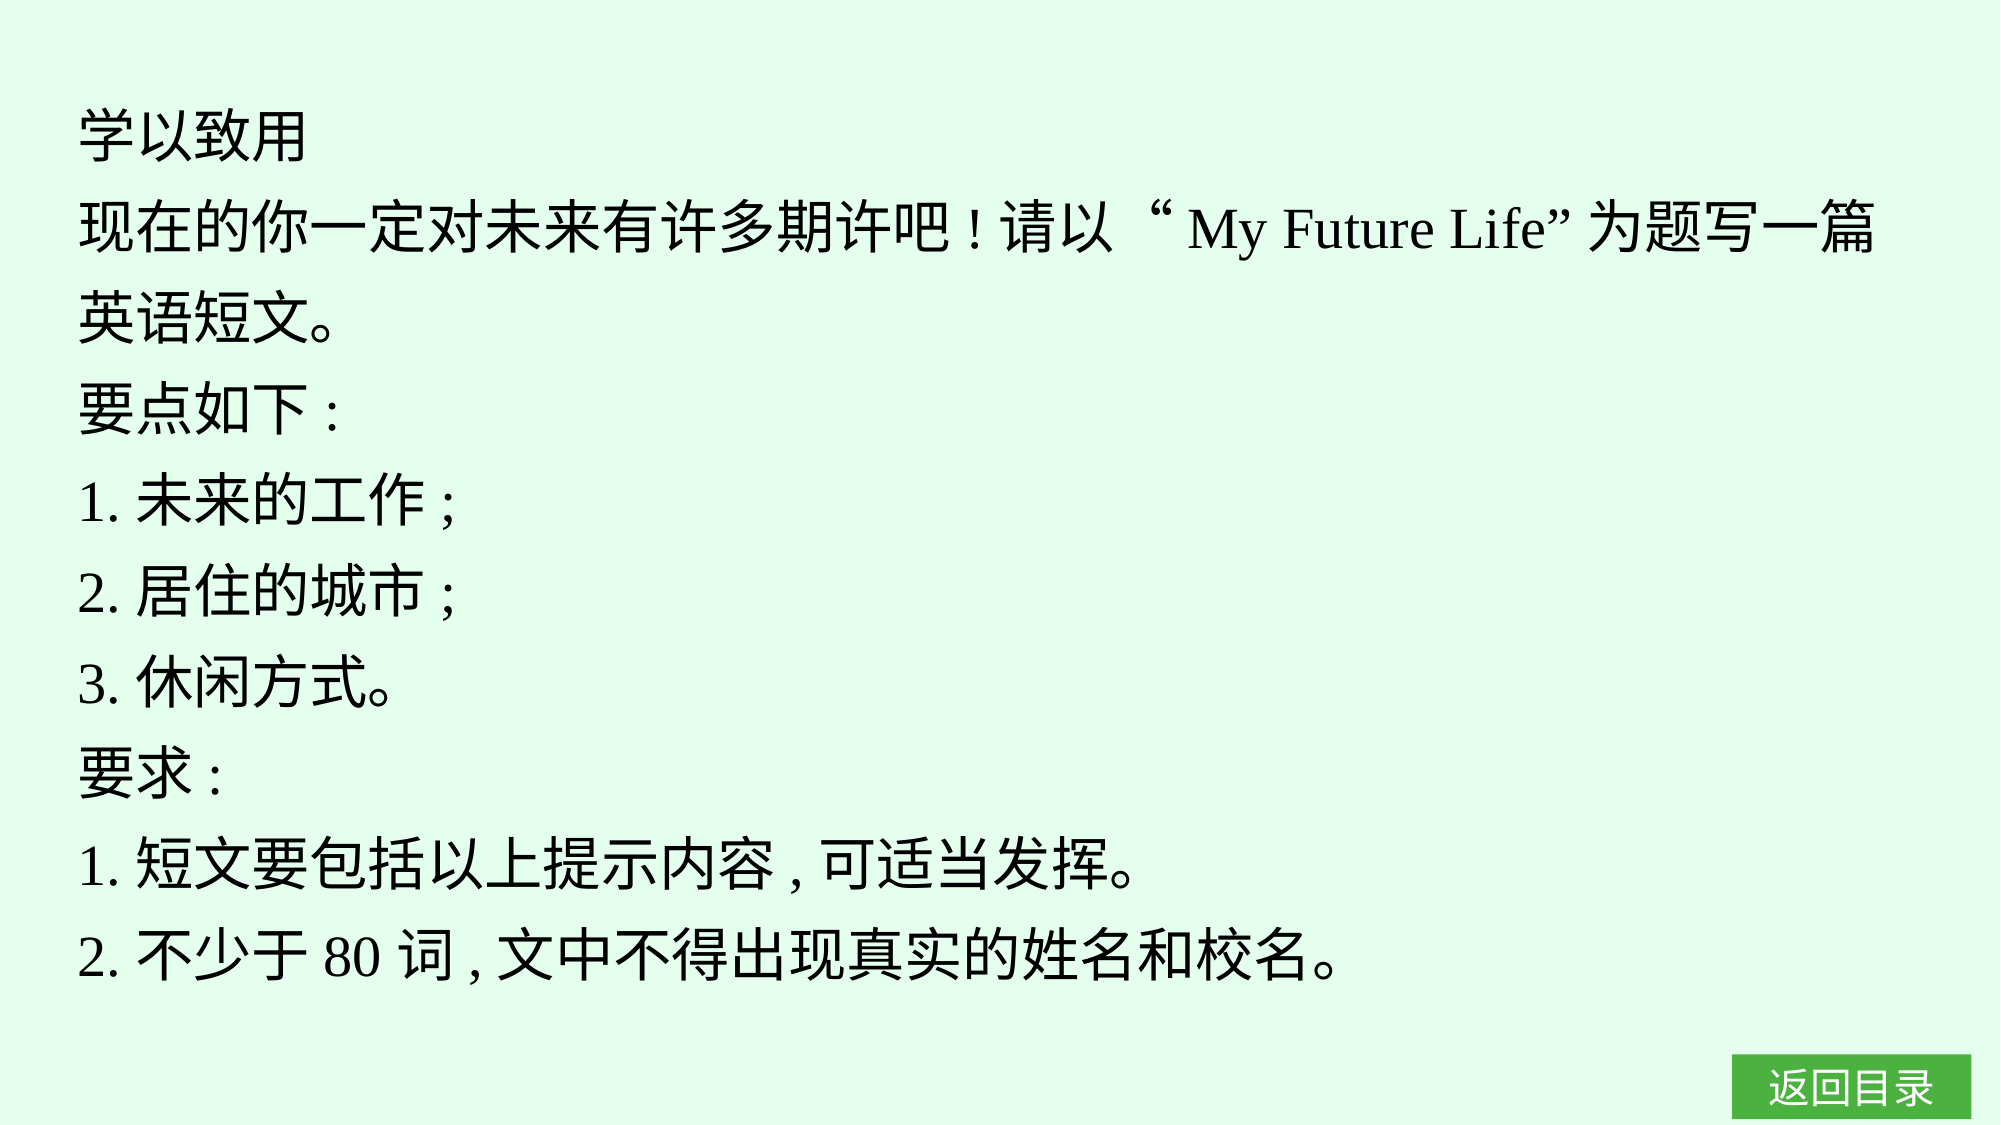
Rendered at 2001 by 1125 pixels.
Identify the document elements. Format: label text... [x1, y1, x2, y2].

text_box 学以致用 现在的你一定对未来有许多期许吧!请以“My Future Life”为题写一篇英语短文。 要点如下: 1.未来的工作; 2.居住的城市; 3.休闲方式。 要求: 1.短文要包括以上提示内容,可适当发挥。 2.不少于80词,文中不得出现真实的姓名和校名。 [62, 70, 1938, 996]
